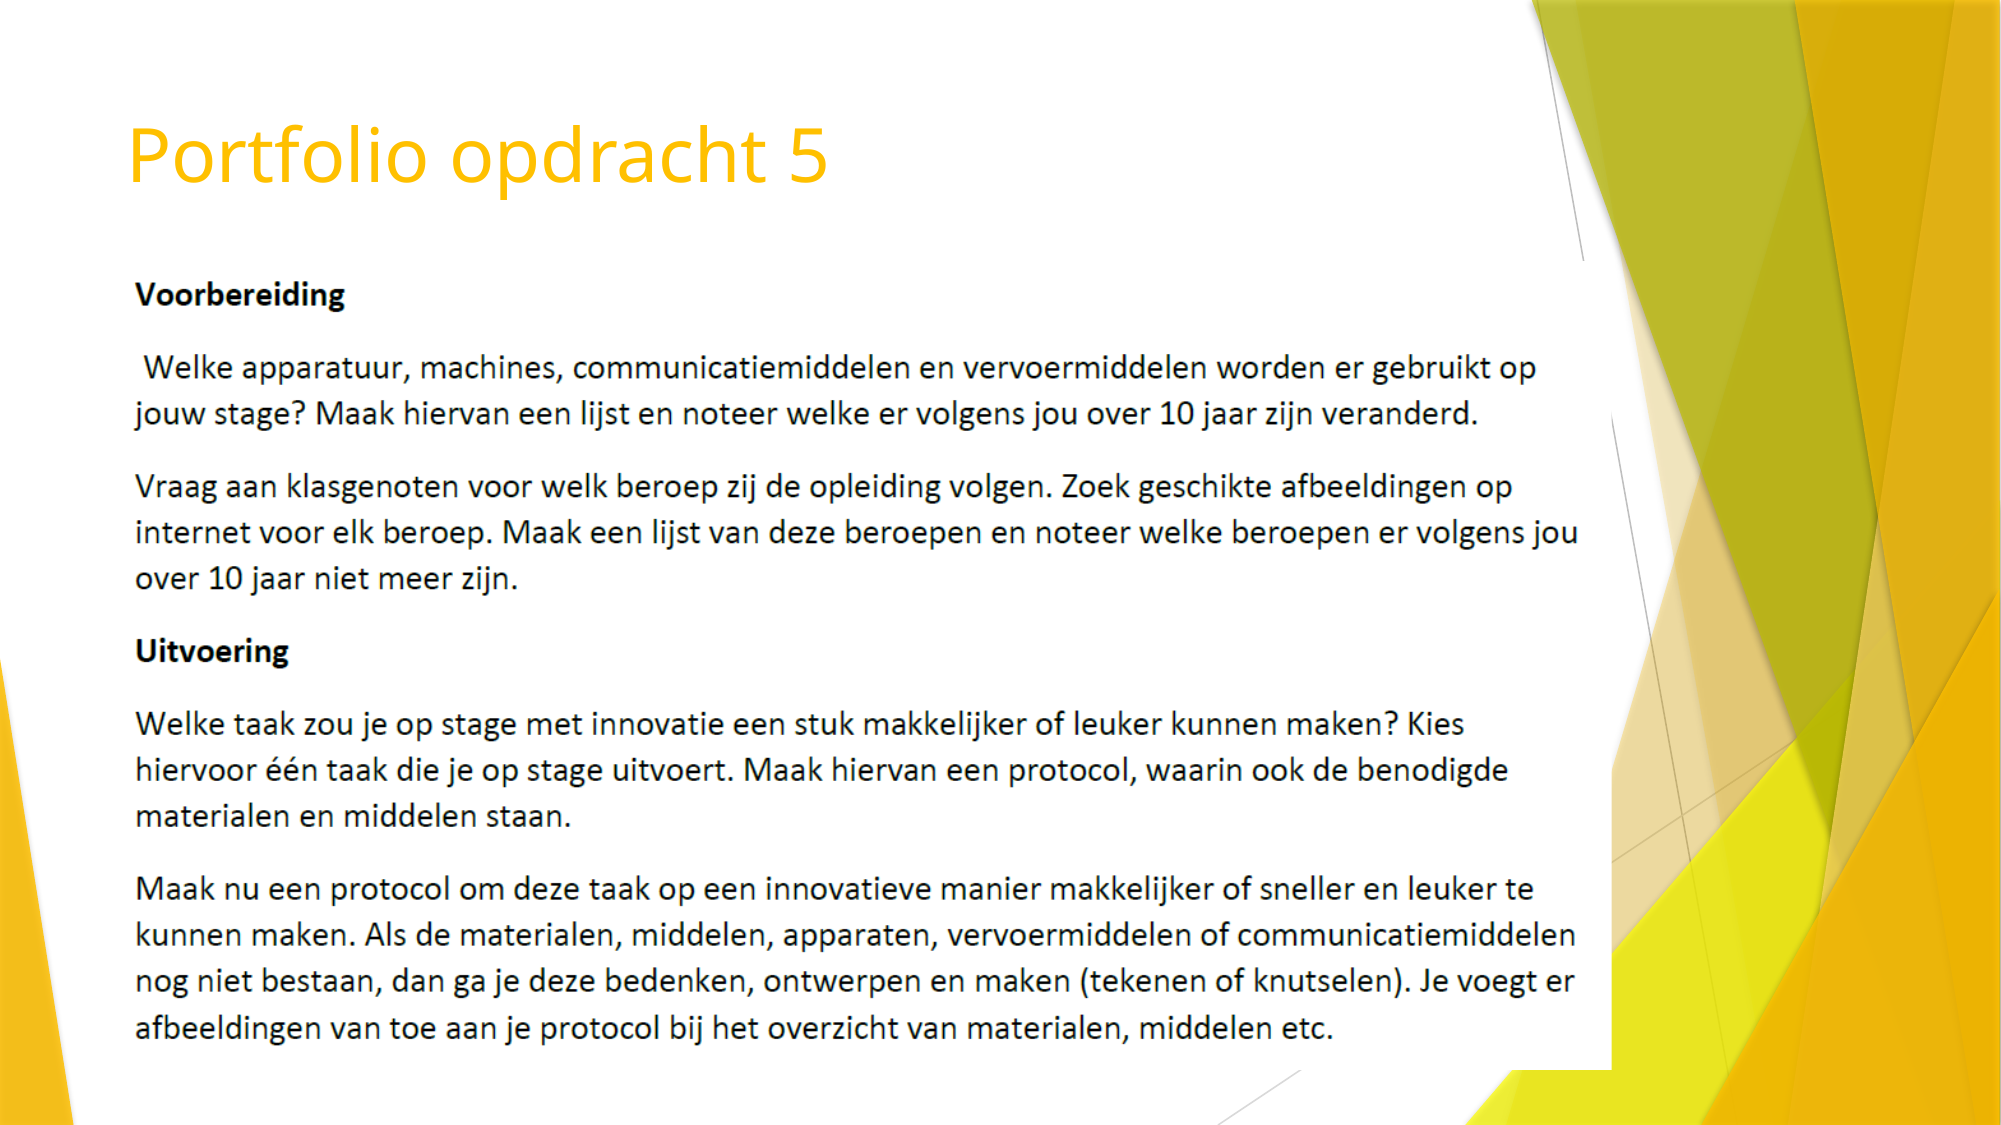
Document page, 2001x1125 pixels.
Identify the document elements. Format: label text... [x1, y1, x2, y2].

title Portfolio opdracht 5 [111, 99, 1522, 260]
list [110, 260, 1613, 1071]
